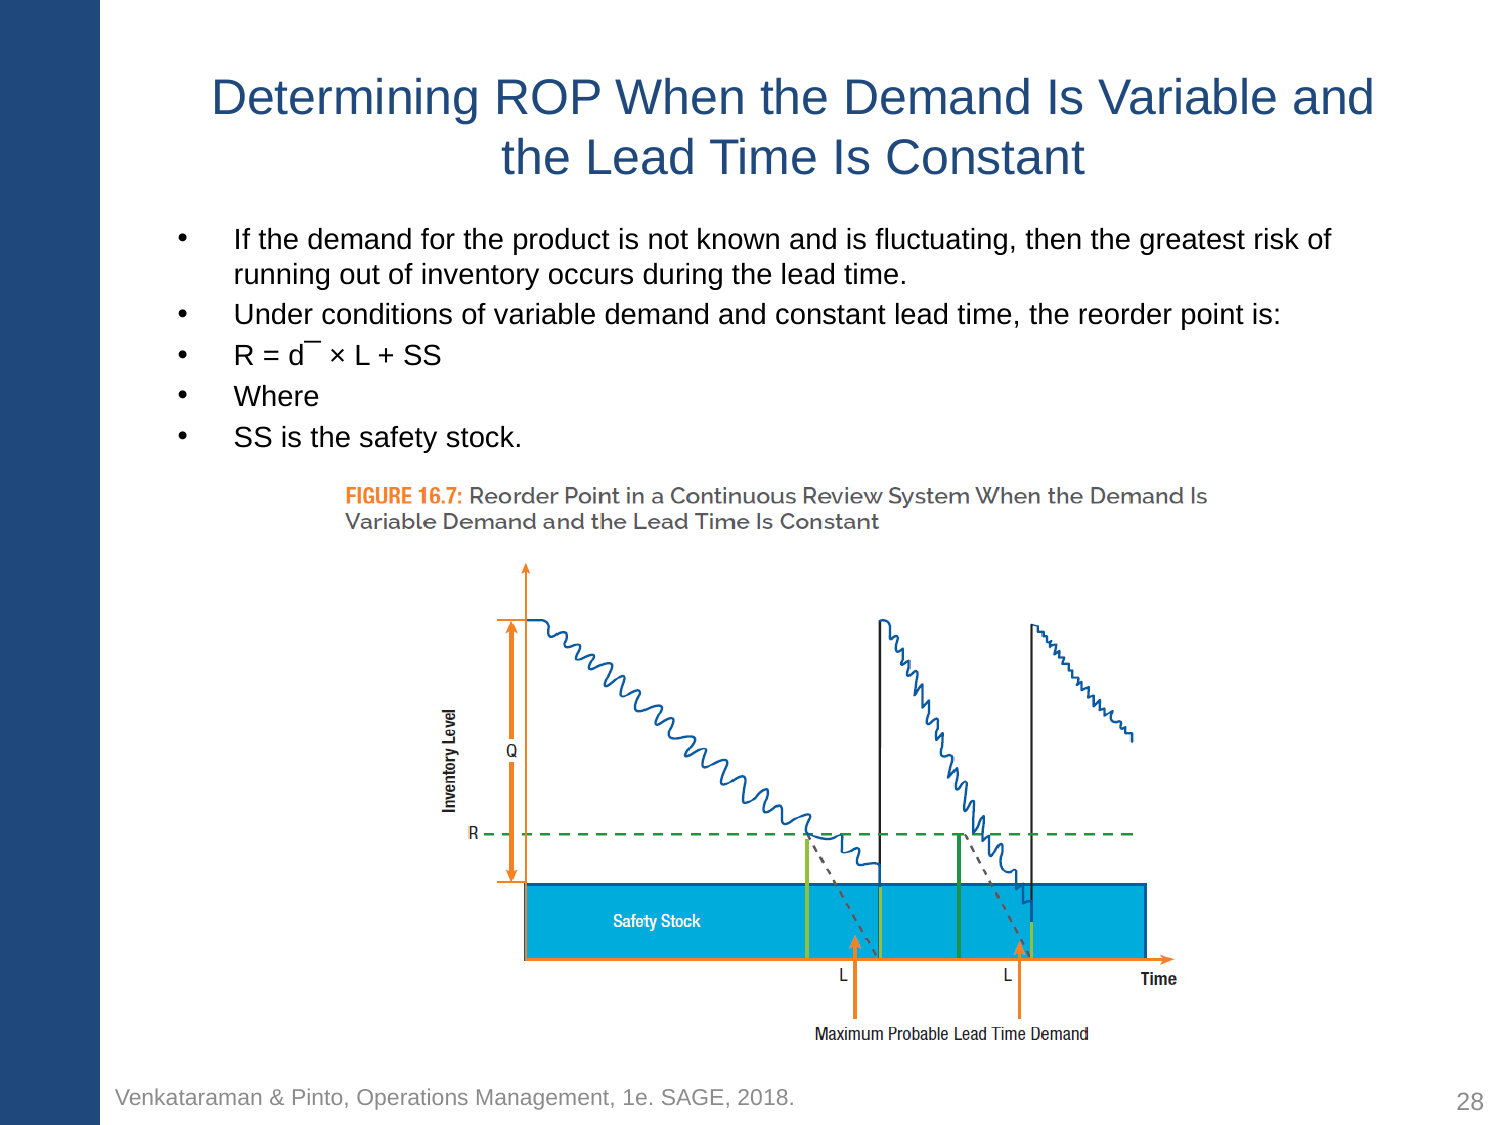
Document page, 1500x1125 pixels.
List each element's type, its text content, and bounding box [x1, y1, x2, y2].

footer Venkataraman & Pinto, Operations Management, 1e. SAGE, 2018. [99, 1074, 1250, 1125]
list If the demand for the product is not known and is fluctuating, then the greatest risk of running out of inventory occurs during the lead time. Under conditions of variable demand and constant lead time, the reorder point is: R = d ̅ × L + SS Where SS is the safety stock. [162, 212, 1425, 475]
picture [337, 469, 1263, 1062]
slide_number 28 [1424, 1074, 1500, 1125]
title Determining ROP When the Demand Is Variable and the Lead Time Is Constant [162, 37, 1425, 212]
